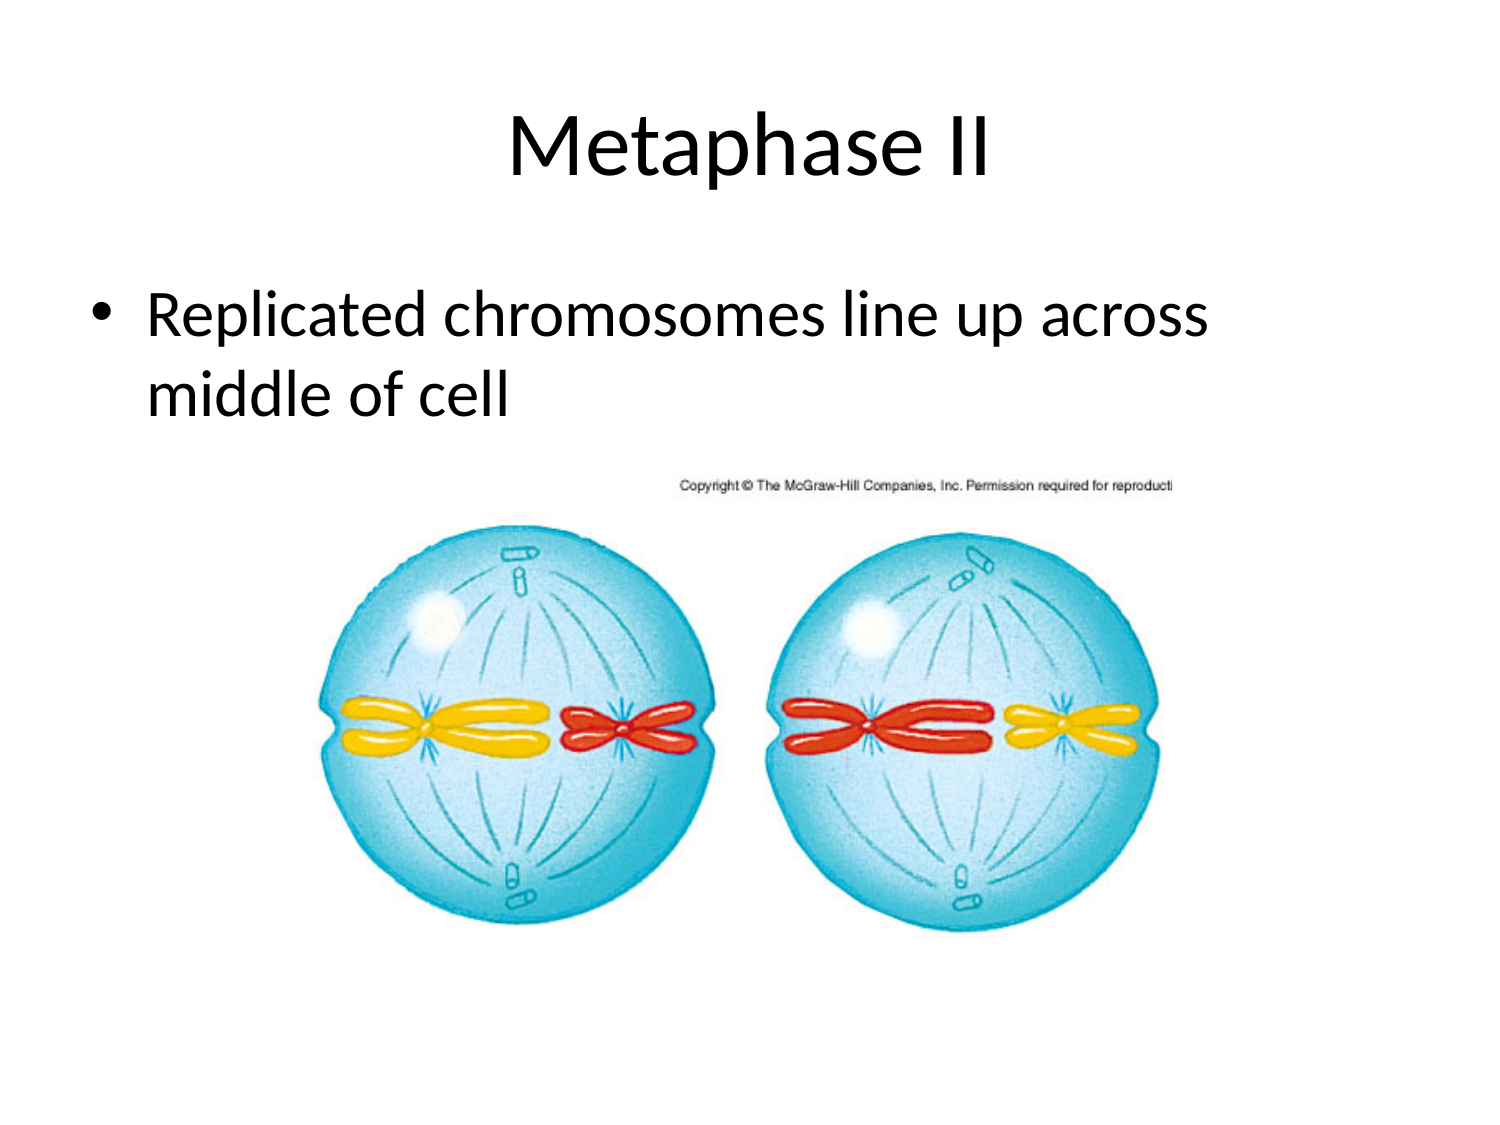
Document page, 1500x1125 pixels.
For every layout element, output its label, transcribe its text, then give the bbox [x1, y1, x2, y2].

list Replicated chromosomes line up across middle of cell [75, 262, 1425, 1005]
picture [299, 474, 1173, 947]
title Metaphase II [75, 45, 1425, 233]
